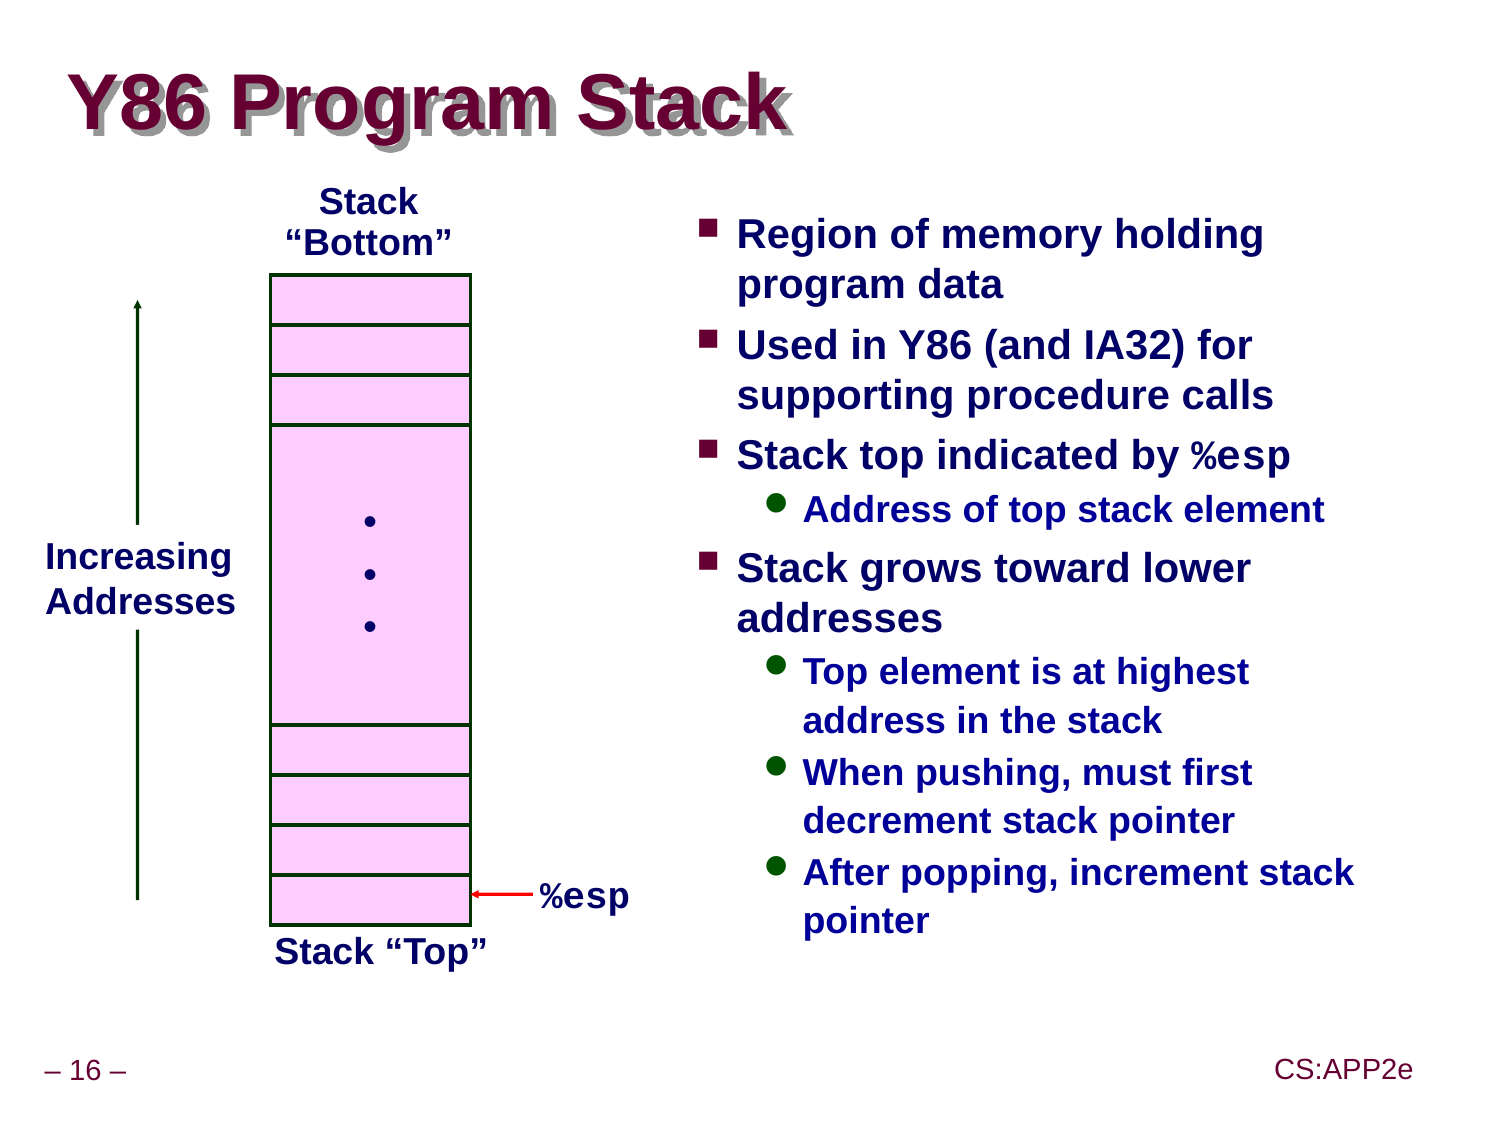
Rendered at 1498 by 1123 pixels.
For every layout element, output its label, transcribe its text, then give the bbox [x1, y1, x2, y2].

text_box • • • [270, 424, 471, 725]
text_box [470, 890, 532, 899]
text_box Stack “Top” [237, 924, 525, 981]
list Region of memory holding program data Used in Y86 (and IA32) for supporting procedure calls Stack top indicated by %esp Address of top stack element Stack grows toward lower addresses Top element is at highest address in the stack When pushing, must first decrement stack pointer After popping, increment stack pointer [599, 199, 1409, 1056]
text_box [270, 324, 471, 375]
text_box [270, 725, 471, 774]
text_box [270, 275, 471, 324]
text_box [270, 774, 471, 825]
text_box [270, 375, 471, 424]
text_box [270, 875, 471, 924]
text_box [133, 300, 142, 524]
text_box Increasing Addresses [37, 524, 263, 630]
title Y86 Program Stack [66, 40, 1495, 169]
text_box Stack “Bottom” [224, 174, 513, 271]
text_box [270, 825, 471, 875]
text_box %esp [532, 869, 638, 925]
